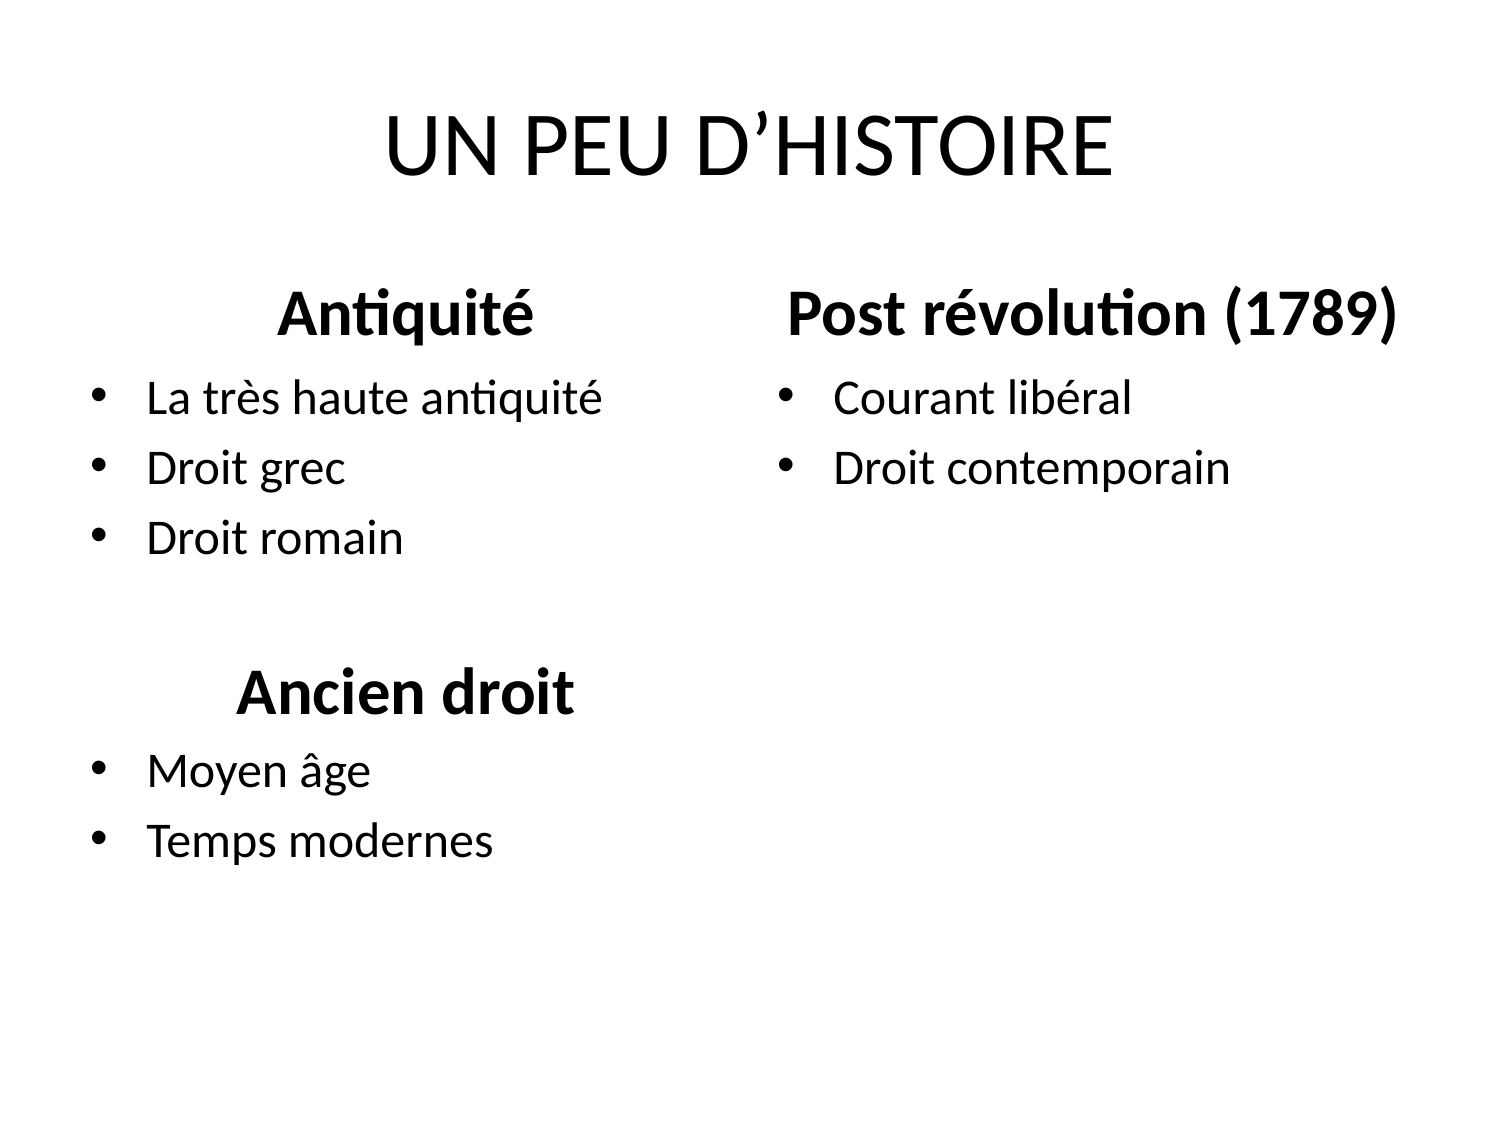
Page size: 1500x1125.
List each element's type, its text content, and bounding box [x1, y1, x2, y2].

list La très haute antiquité Droit grec Droit romain Ancien droit Moyen âge Temps modernes [75, 356, 738, 1005]
list Courant libéral Droit contemporain [761, 356, 1425, 1005]
title UN PEU D’HISTOIRE [75, 45, 1425, 233]
list Antiquité [75, 251, 738, 356]
list Post révolution (1789) [761, 251, 1425, 356]
